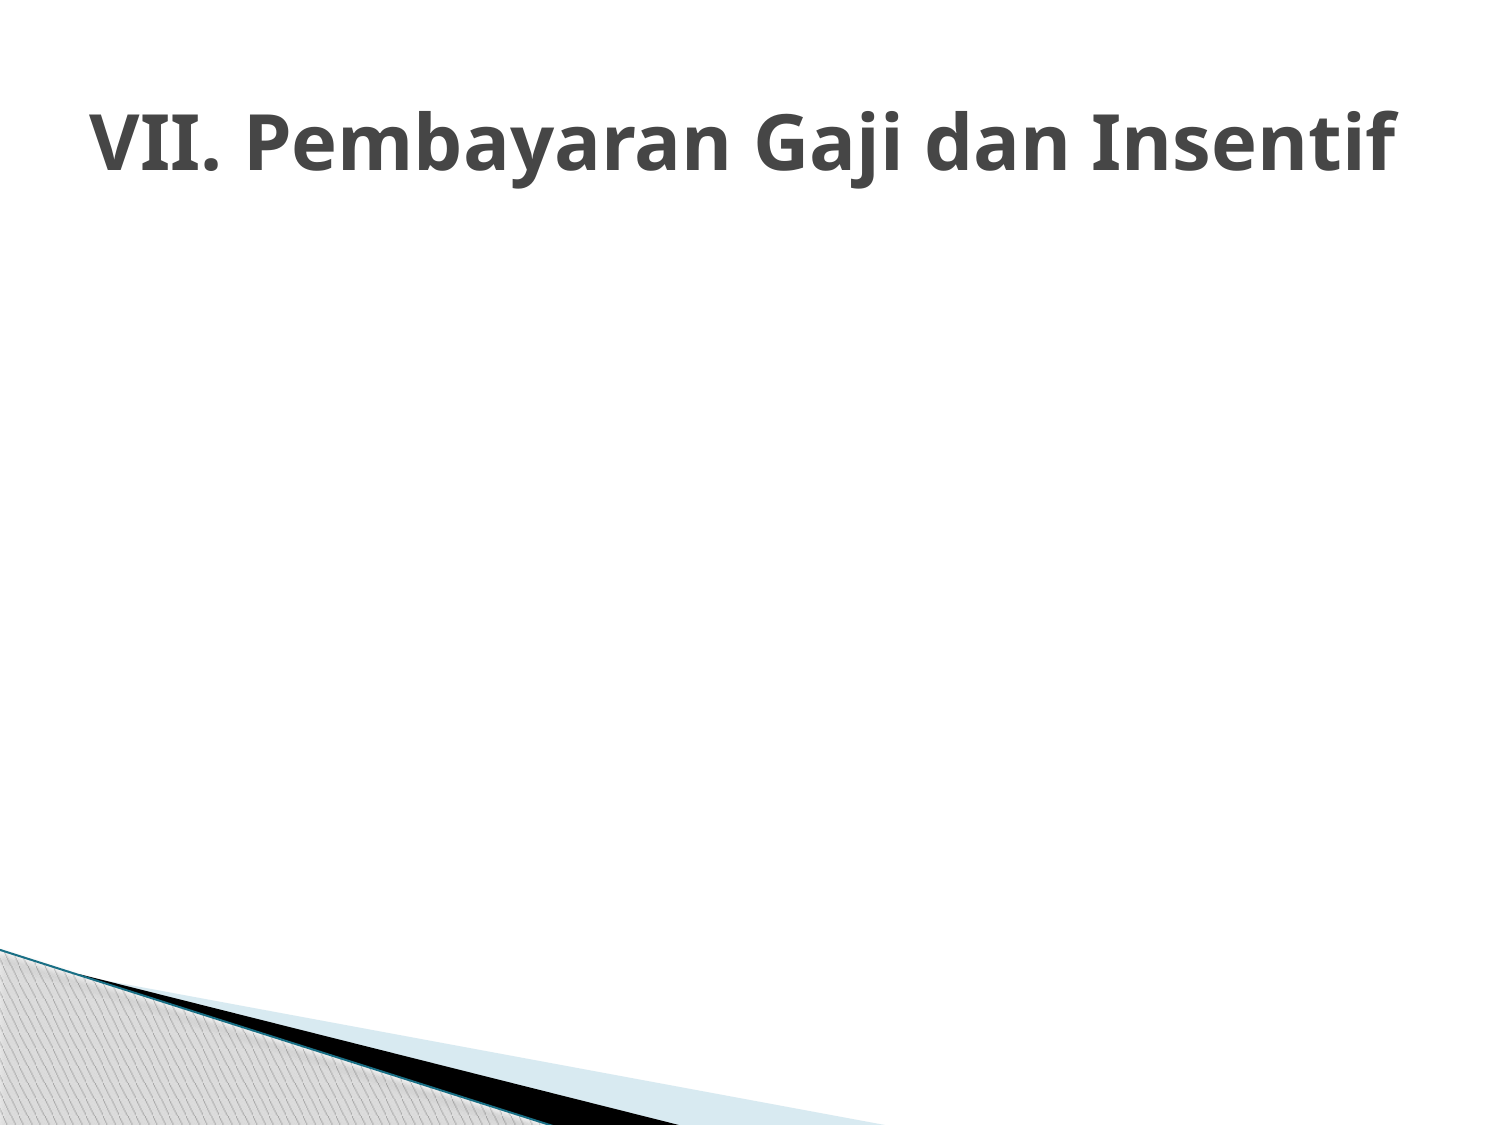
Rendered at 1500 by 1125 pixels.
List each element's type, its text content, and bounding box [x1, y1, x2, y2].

title VII. Pembayaran Gaji dan Insentif [75, 45, 1425, 233]
